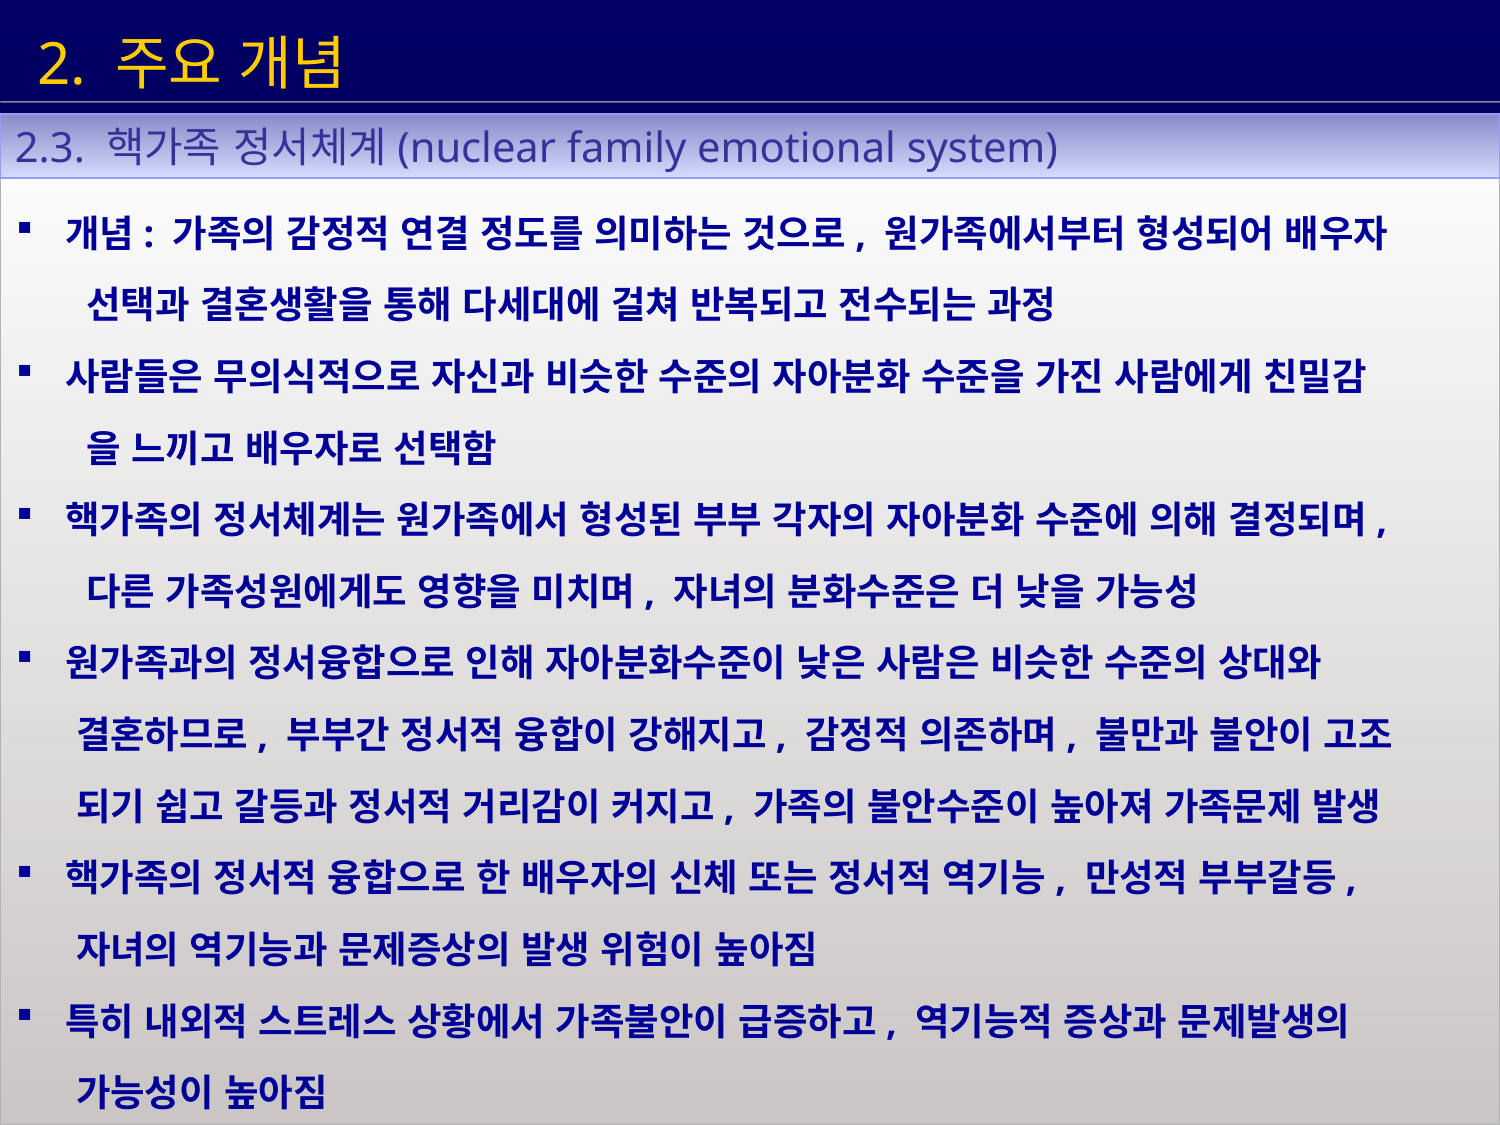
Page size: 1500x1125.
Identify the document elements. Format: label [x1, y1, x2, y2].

text_box [0, 18, 1500, 1125]
